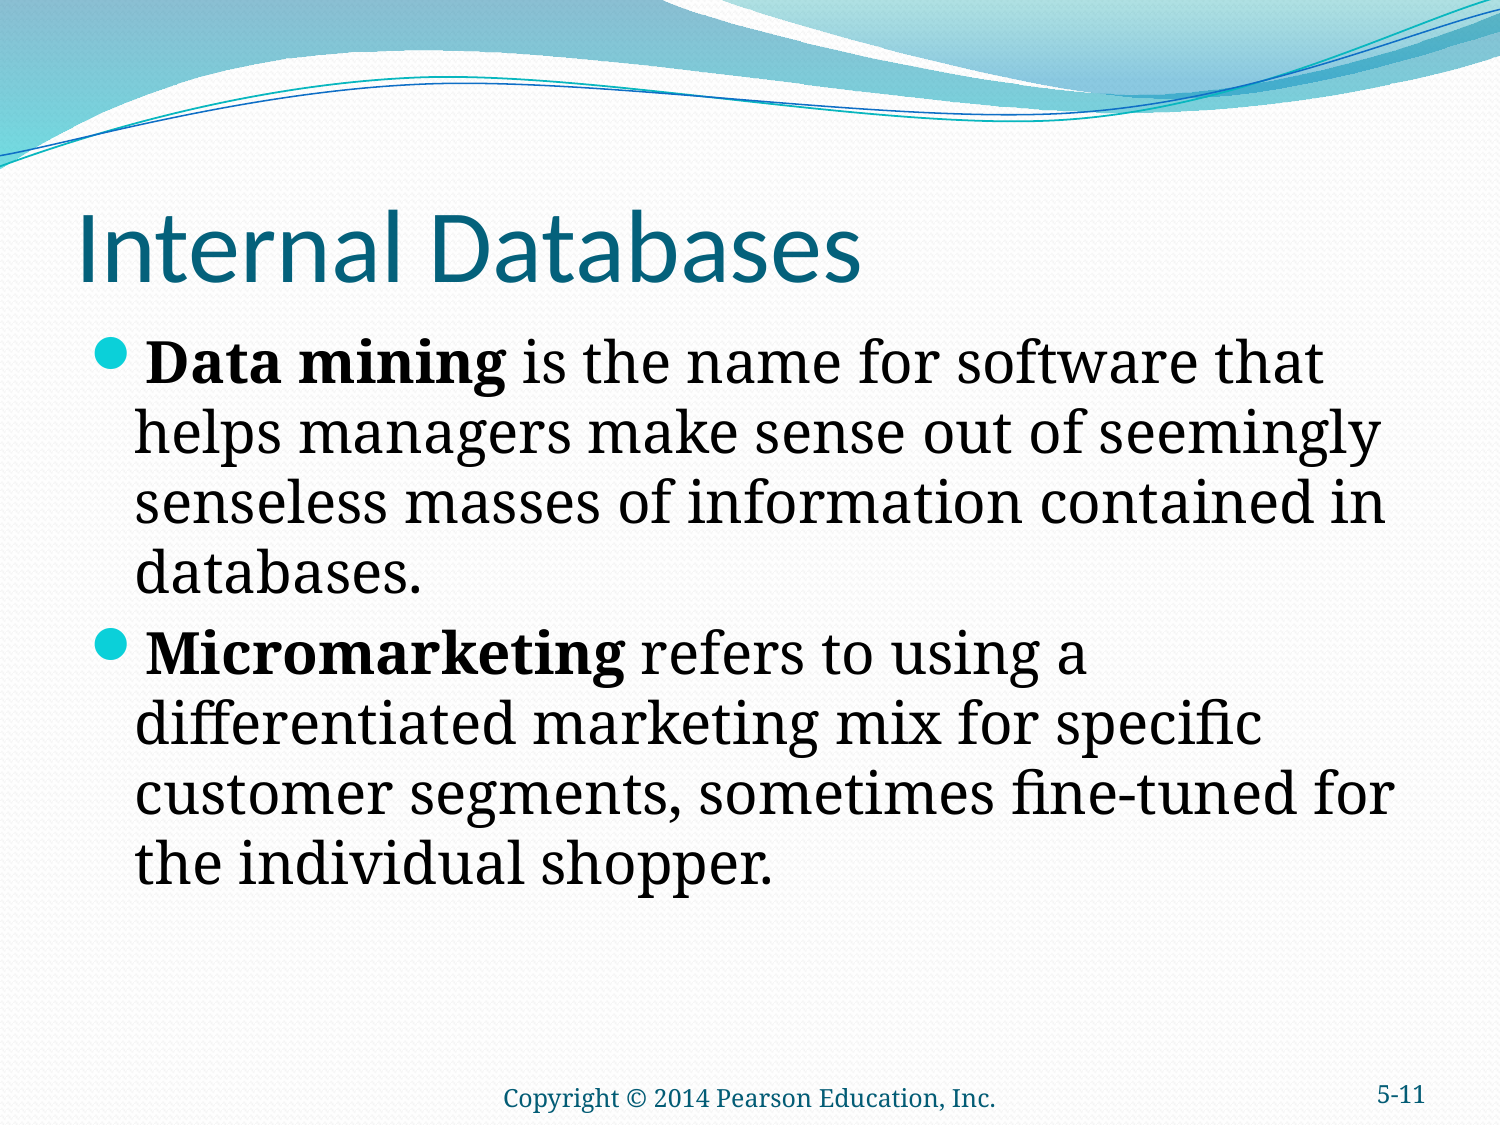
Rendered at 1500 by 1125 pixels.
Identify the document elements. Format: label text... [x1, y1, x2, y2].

title Internal Databases [74, 115, 1426, 304]
list Data mining is the name for software that helps managers make sense out of seemingly senseless masses of information contained in databases. Micromarketing refers to using a differentiated marketing mix for specific customer segments, sometimes fine-tuned for the individual shopper. [74, 317, 1426, 1038]
